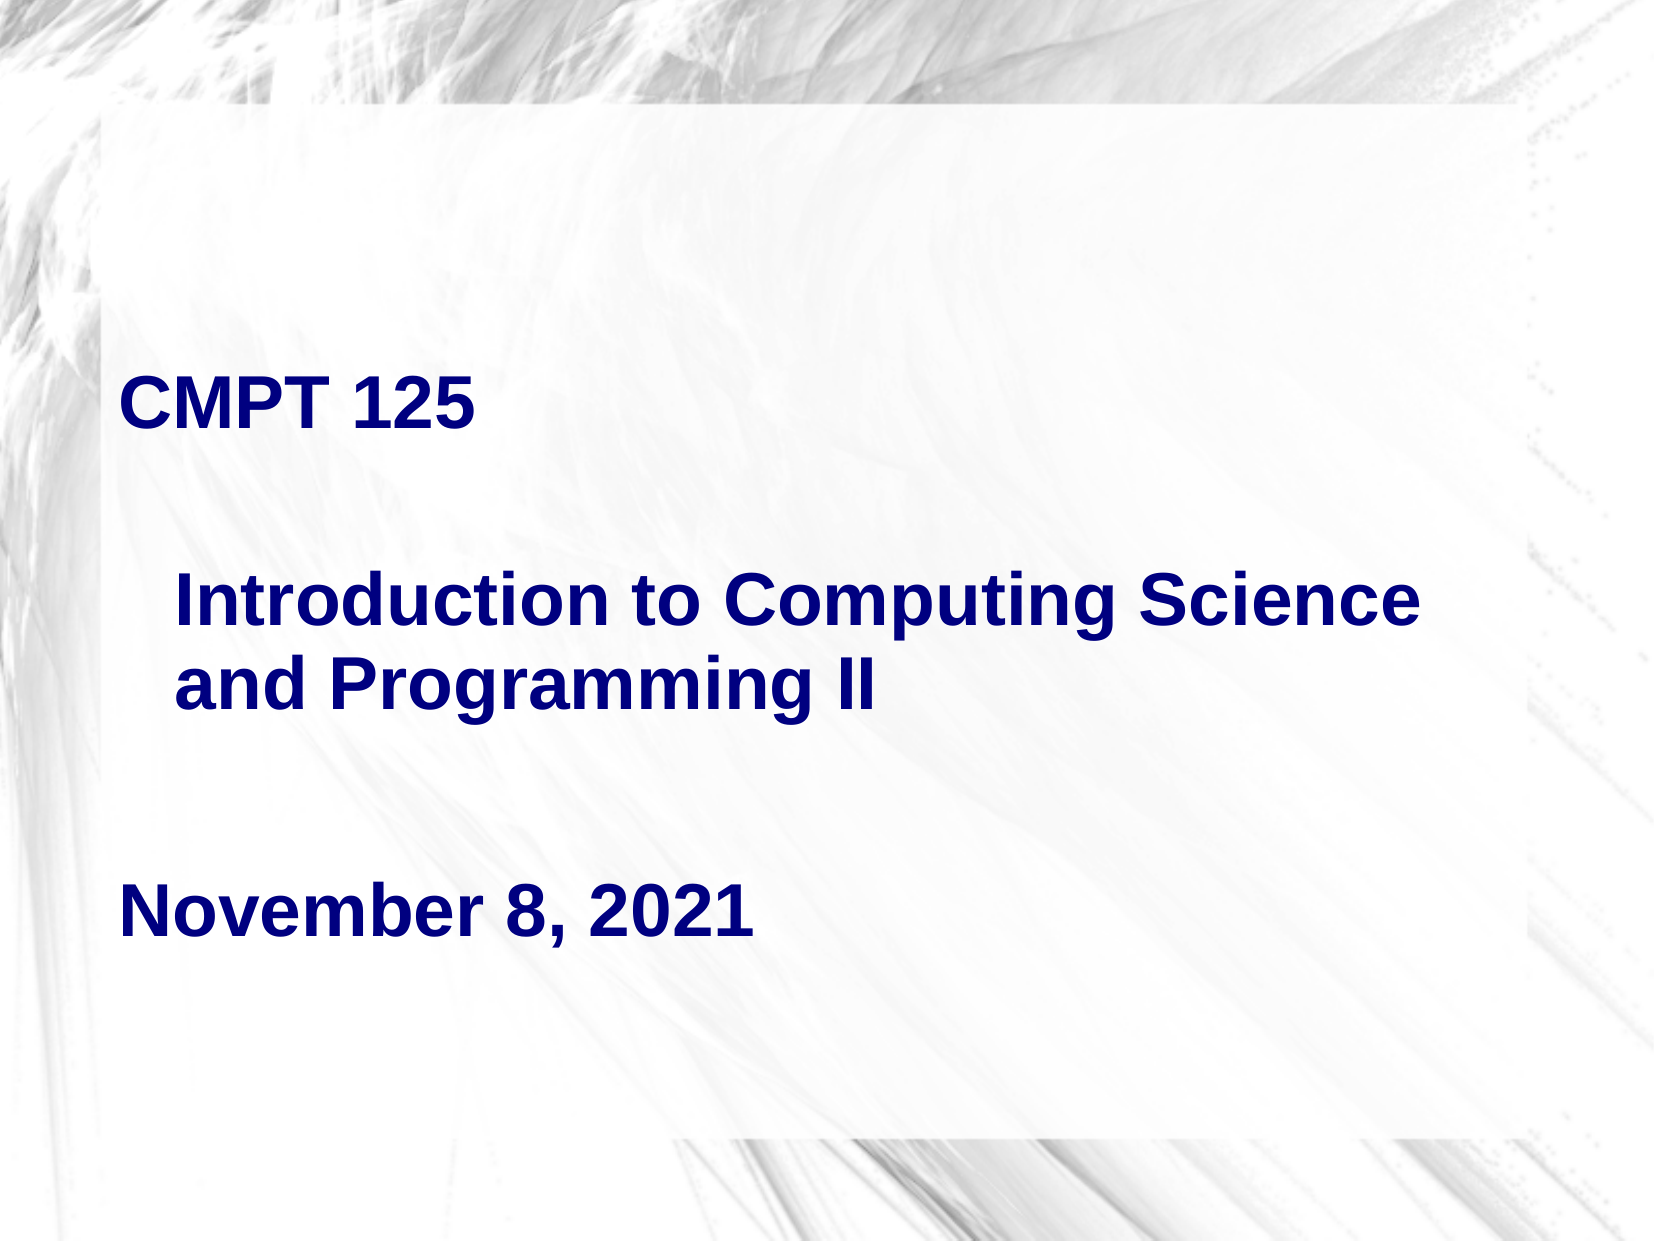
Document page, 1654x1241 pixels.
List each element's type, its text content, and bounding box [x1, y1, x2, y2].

picture [0, 0, 1654, 1241]
list CMPT 125 Introduction to Computing Science and Programming II November 8, 2021 [118, 236, 1571, 1171]
